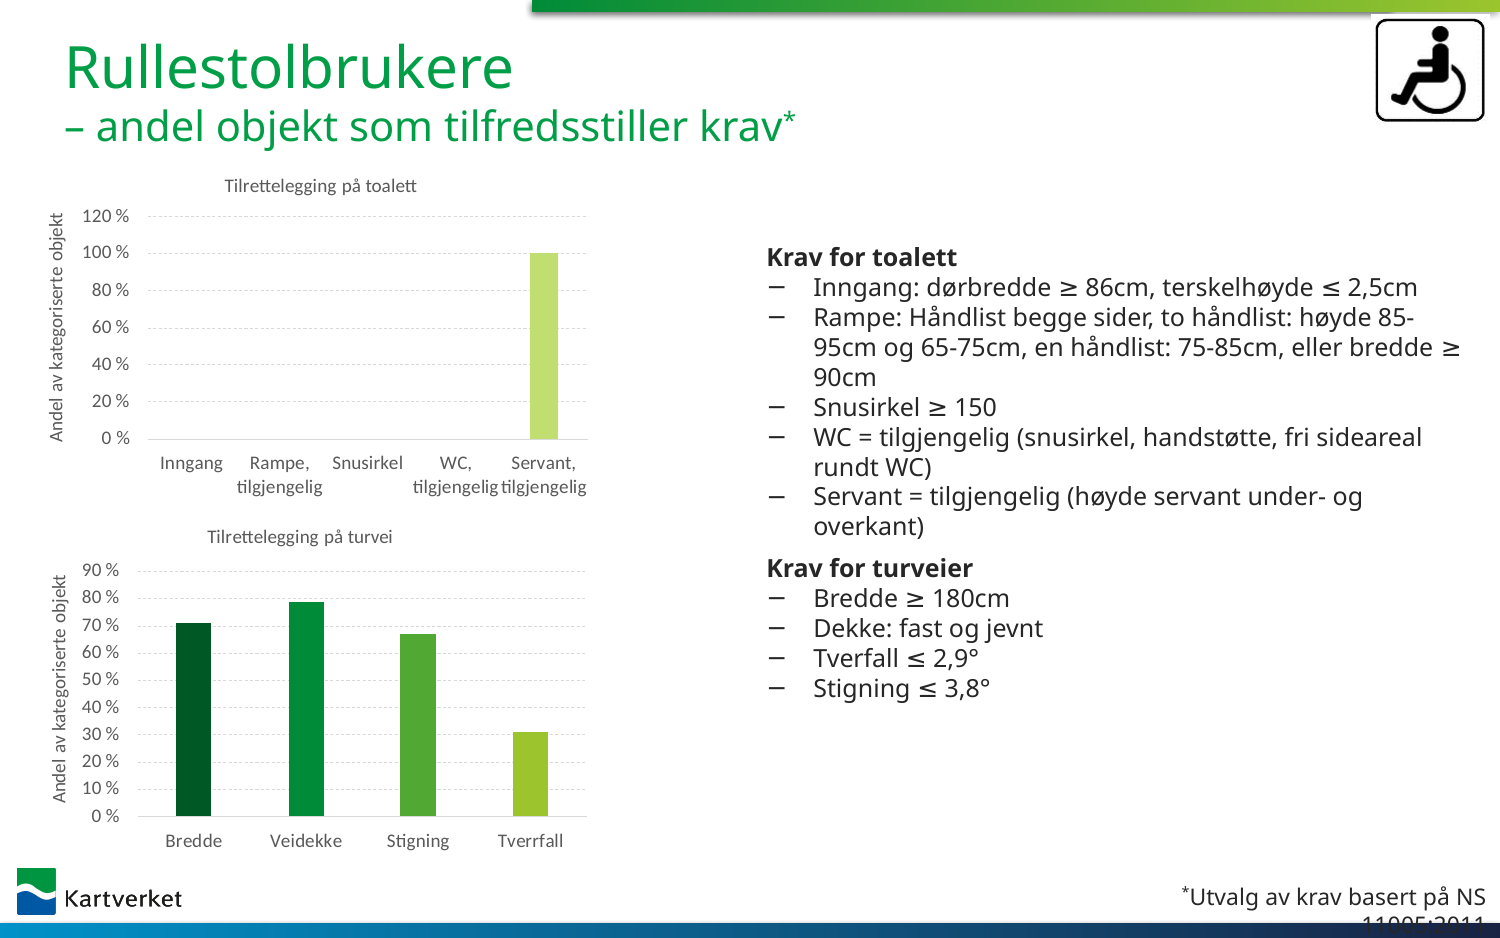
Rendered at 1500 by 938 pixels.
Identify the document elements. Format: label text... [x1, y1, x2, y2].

text_box Rullestolbrukere – andel objekt som tilfredsstiller krav* [49, 14, 1431, 158]
text_box Krav for turveier Bredde ≥ 180cm Dekke: fast og jevnt Tverfall ≤ 2,9° Stigning ≤ 3,8° [751, 545, 1483, 710]
text_box Krav for toalett Inngang: dørbredde ≥ 86cm, terskelhøyde ≤ 2,5cm Rampe: Håndlist begge sider, to håndlist: høyde 85-95cm og 65-75cm, en håndlist: 75-85cm, eller bredde ≥ 90cm Snusirkel ≥ 150 WC = tilgjengelig (snusirkel, handstøtte, fri sideareal rundt WC) Servant = tilgjengelig (høyde servant under- og overkant) [751, 234, 1483, 545]
picture [41, 166, 599, 505]
picture [1371, 13, 1491, 127]
text_box *Utvalg av krav basert på NS 11005:2011 [1068, 873, 1500, 938]
picture [41, 520, 598, 859]
